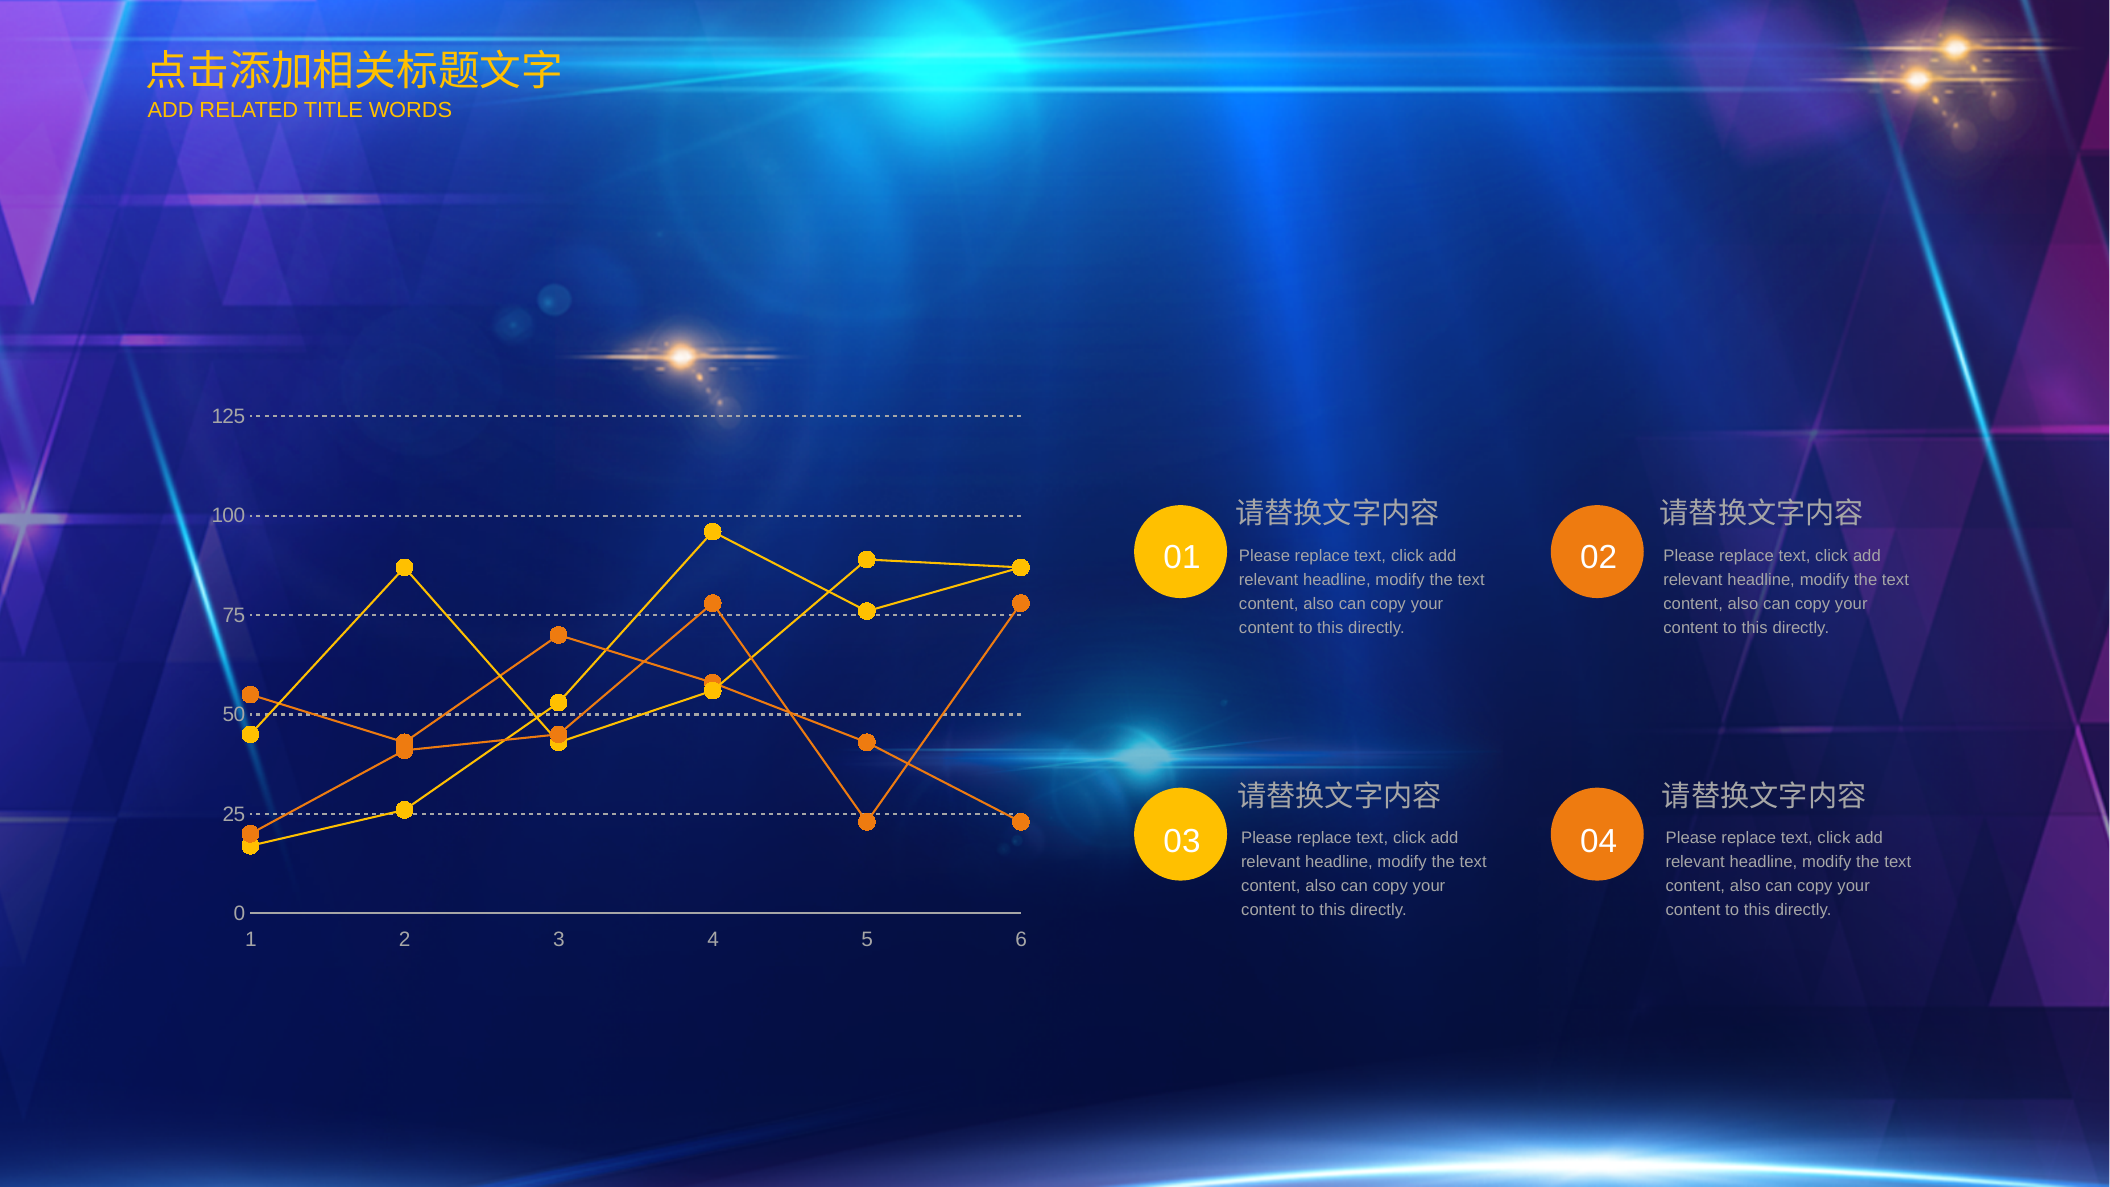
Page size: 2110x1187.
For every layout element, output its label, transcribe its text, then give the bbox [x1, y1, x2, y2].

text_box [1134, 487, 1488, 636]
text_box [1550, 487, 1912, 636]
chart [189, 384, 1040, 967]
text_box 点击添加相关标题文字 [145, 43, 564, 95]
text_box ADD RELATED TITLE WORDS [147, 96, 453, 123]
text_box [1550, 770, 1915, 919]
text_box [1134, 770, 1490, 919]
picture [0, 0, 2110, 1187]
